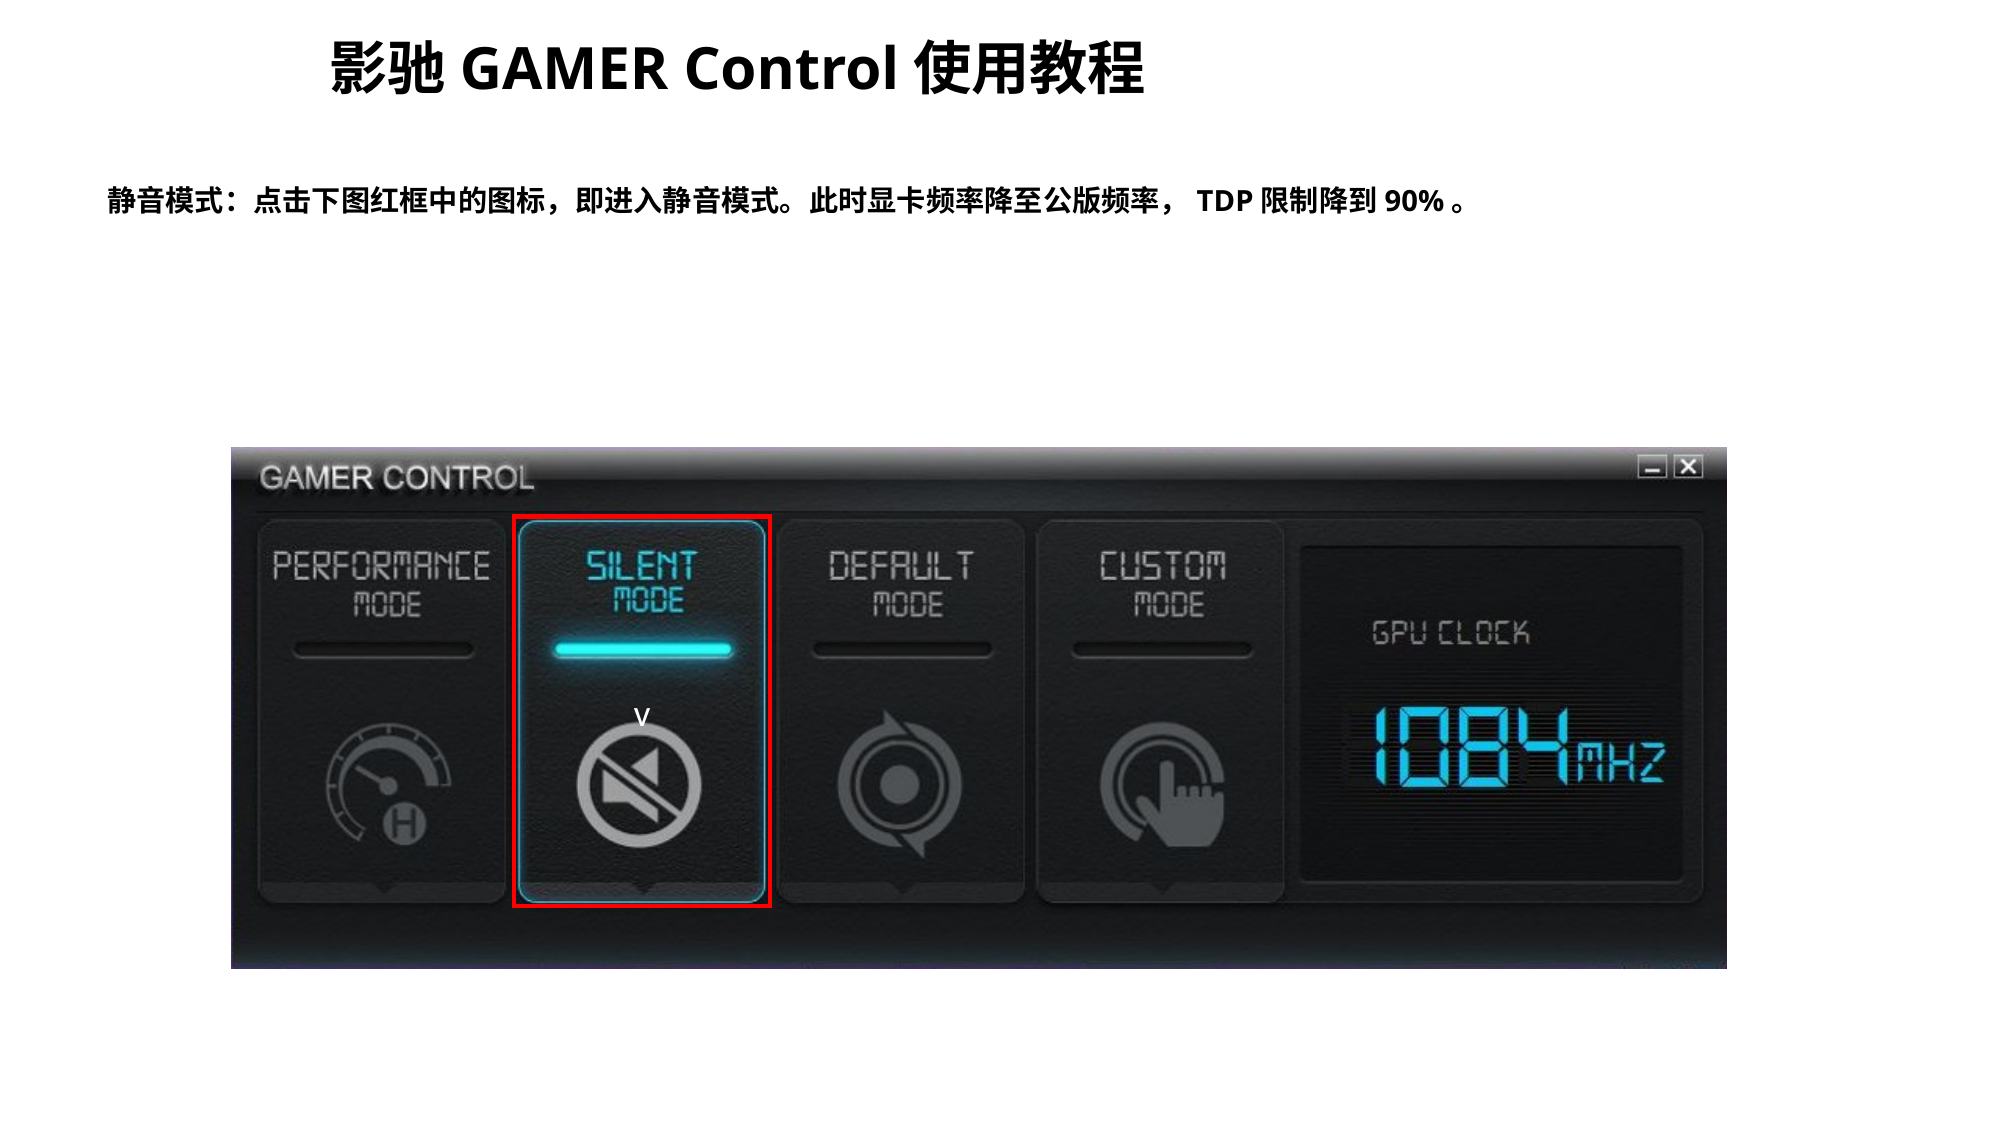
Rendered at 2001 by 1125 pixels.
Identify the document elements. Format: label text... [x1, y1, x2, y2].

text_box 影驰GAMER Control使用教程 [314, 23, 1162, 109]
picture [231, 447, 1727, 969]
text_box 静音模式：点击下图红框中的图标，即进入静音模式。此时显卡频率降至公版频率，TDP限制降到90%。 [92, 174, 1866, 225]
